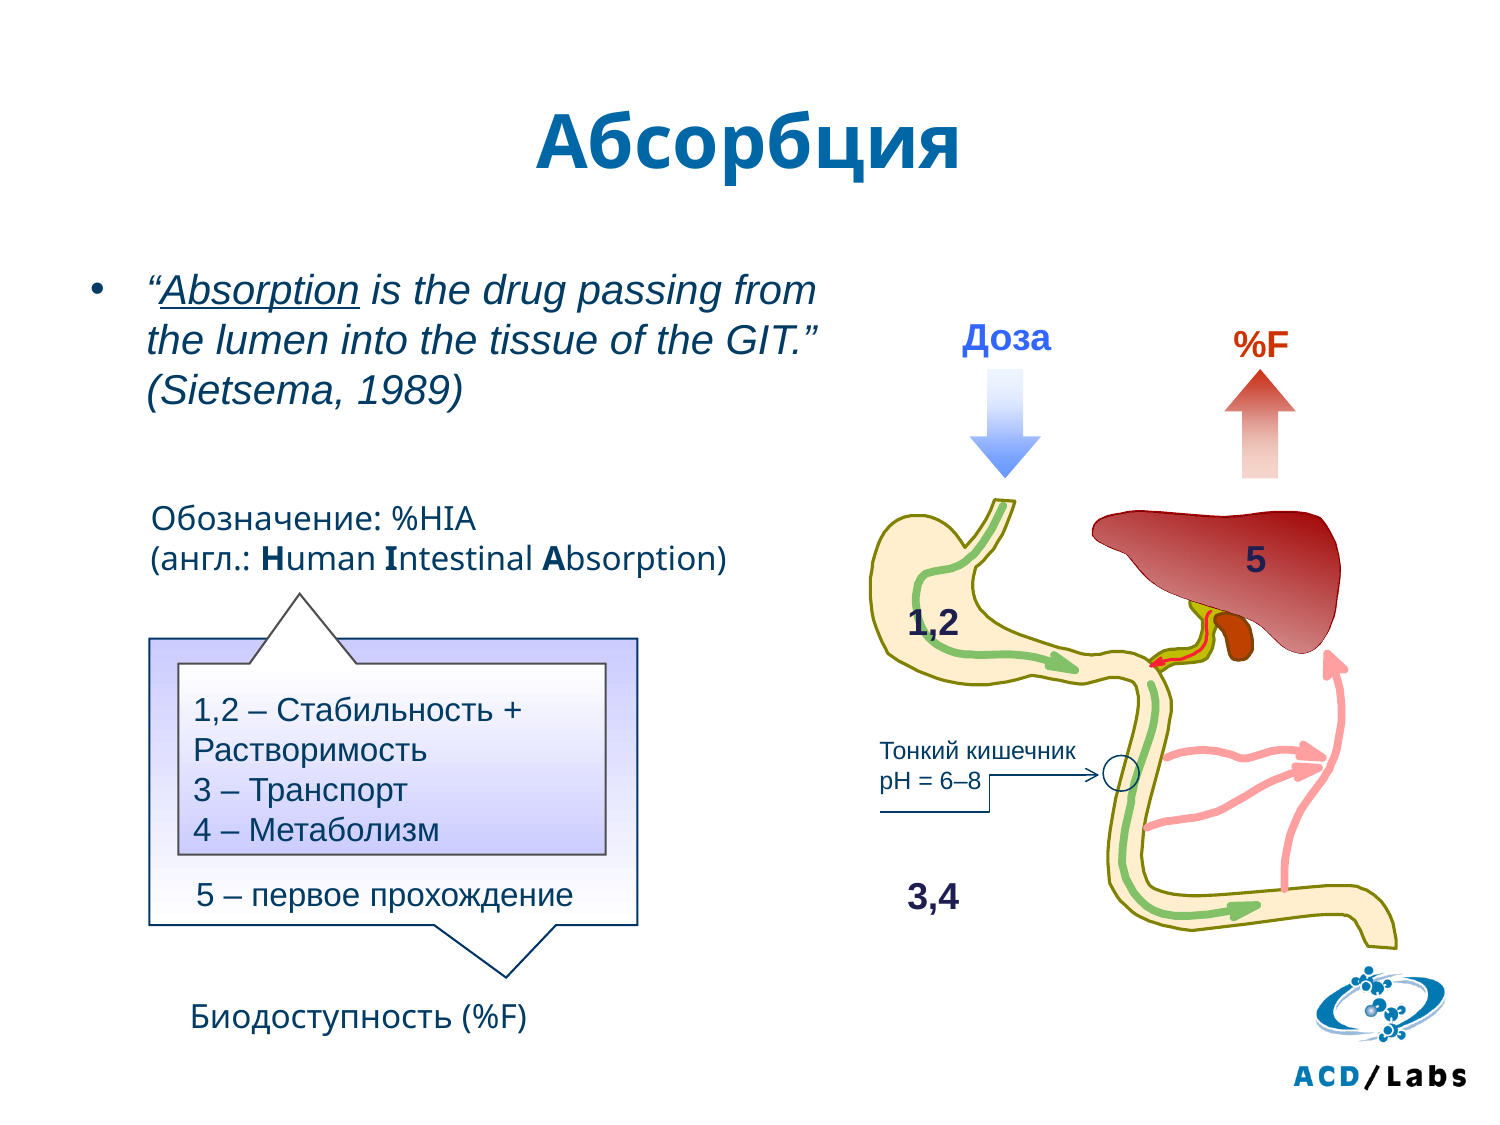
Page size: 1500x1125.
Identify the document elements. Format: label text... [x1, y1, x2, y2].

text_box 5 – первое прохождение [181, 865, 609, 921]
picture [1293, 964, 1471, 1101]
text_box [178, 593, 606, 681]
text_box Обозначение: %HIA (англ.: Human Intestinal Absorption) [135, 490, 821, 585]
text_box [863, 305, 1401, 952]
title Абсорбция [74, 44, 1426, 233]
text_box 1,2 – Стабильность + Растворимость 3 – Транспорт 4 – Метаболизм [178, 681, 606, 856]
list “Absorption is the drug passing from the lumen into the tissue of the GIT.” (Sietsema, 1989) [74, 255, 892, 963]
text_box [149, 638, 638, 978]
text_box Биодоступность (%F) [174, 987, 700, 1043]
